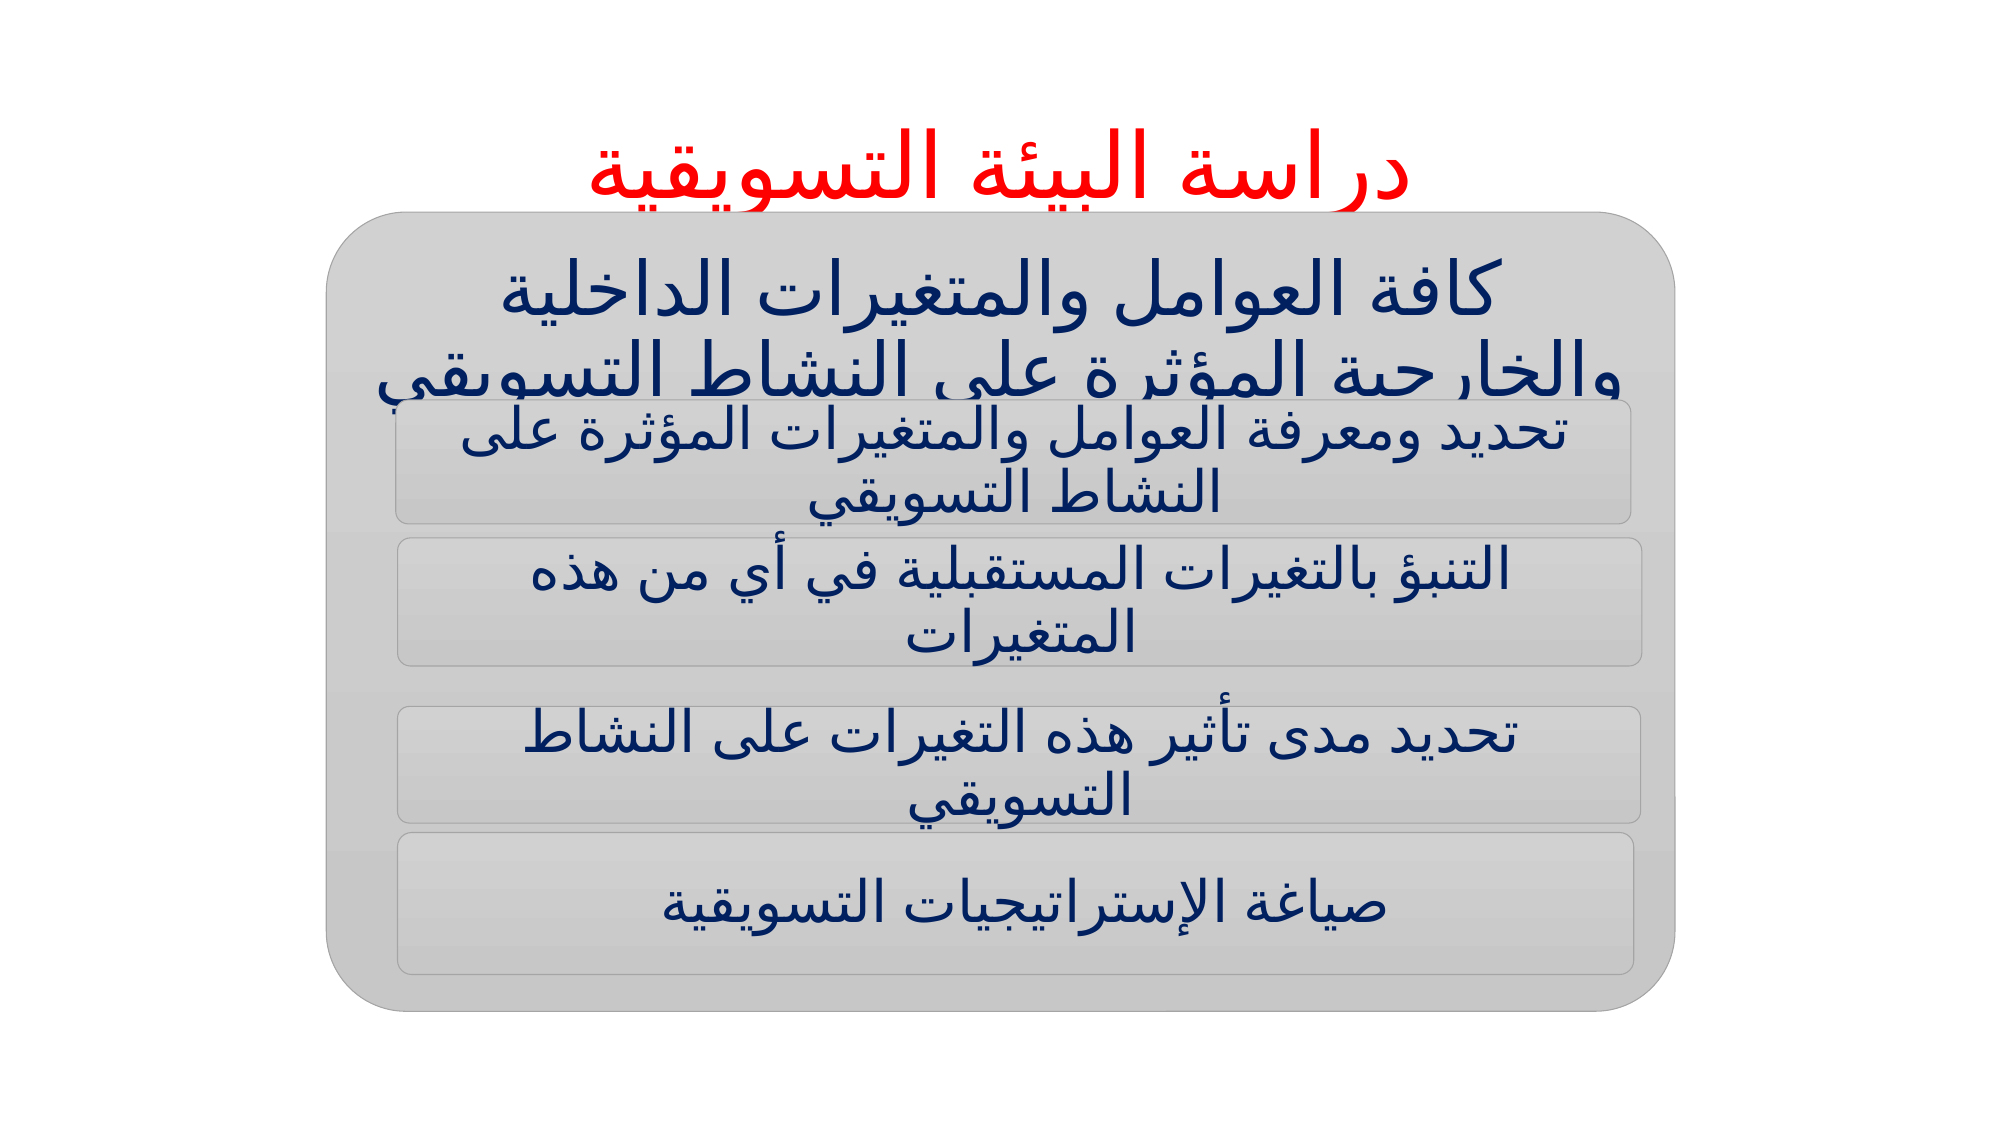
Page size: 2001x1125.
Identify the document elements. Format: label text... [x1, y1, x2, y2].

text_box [324, 212, 1675, 1012]
title دراسة البيئة التسويقية [137, 59, 1863, 278]
